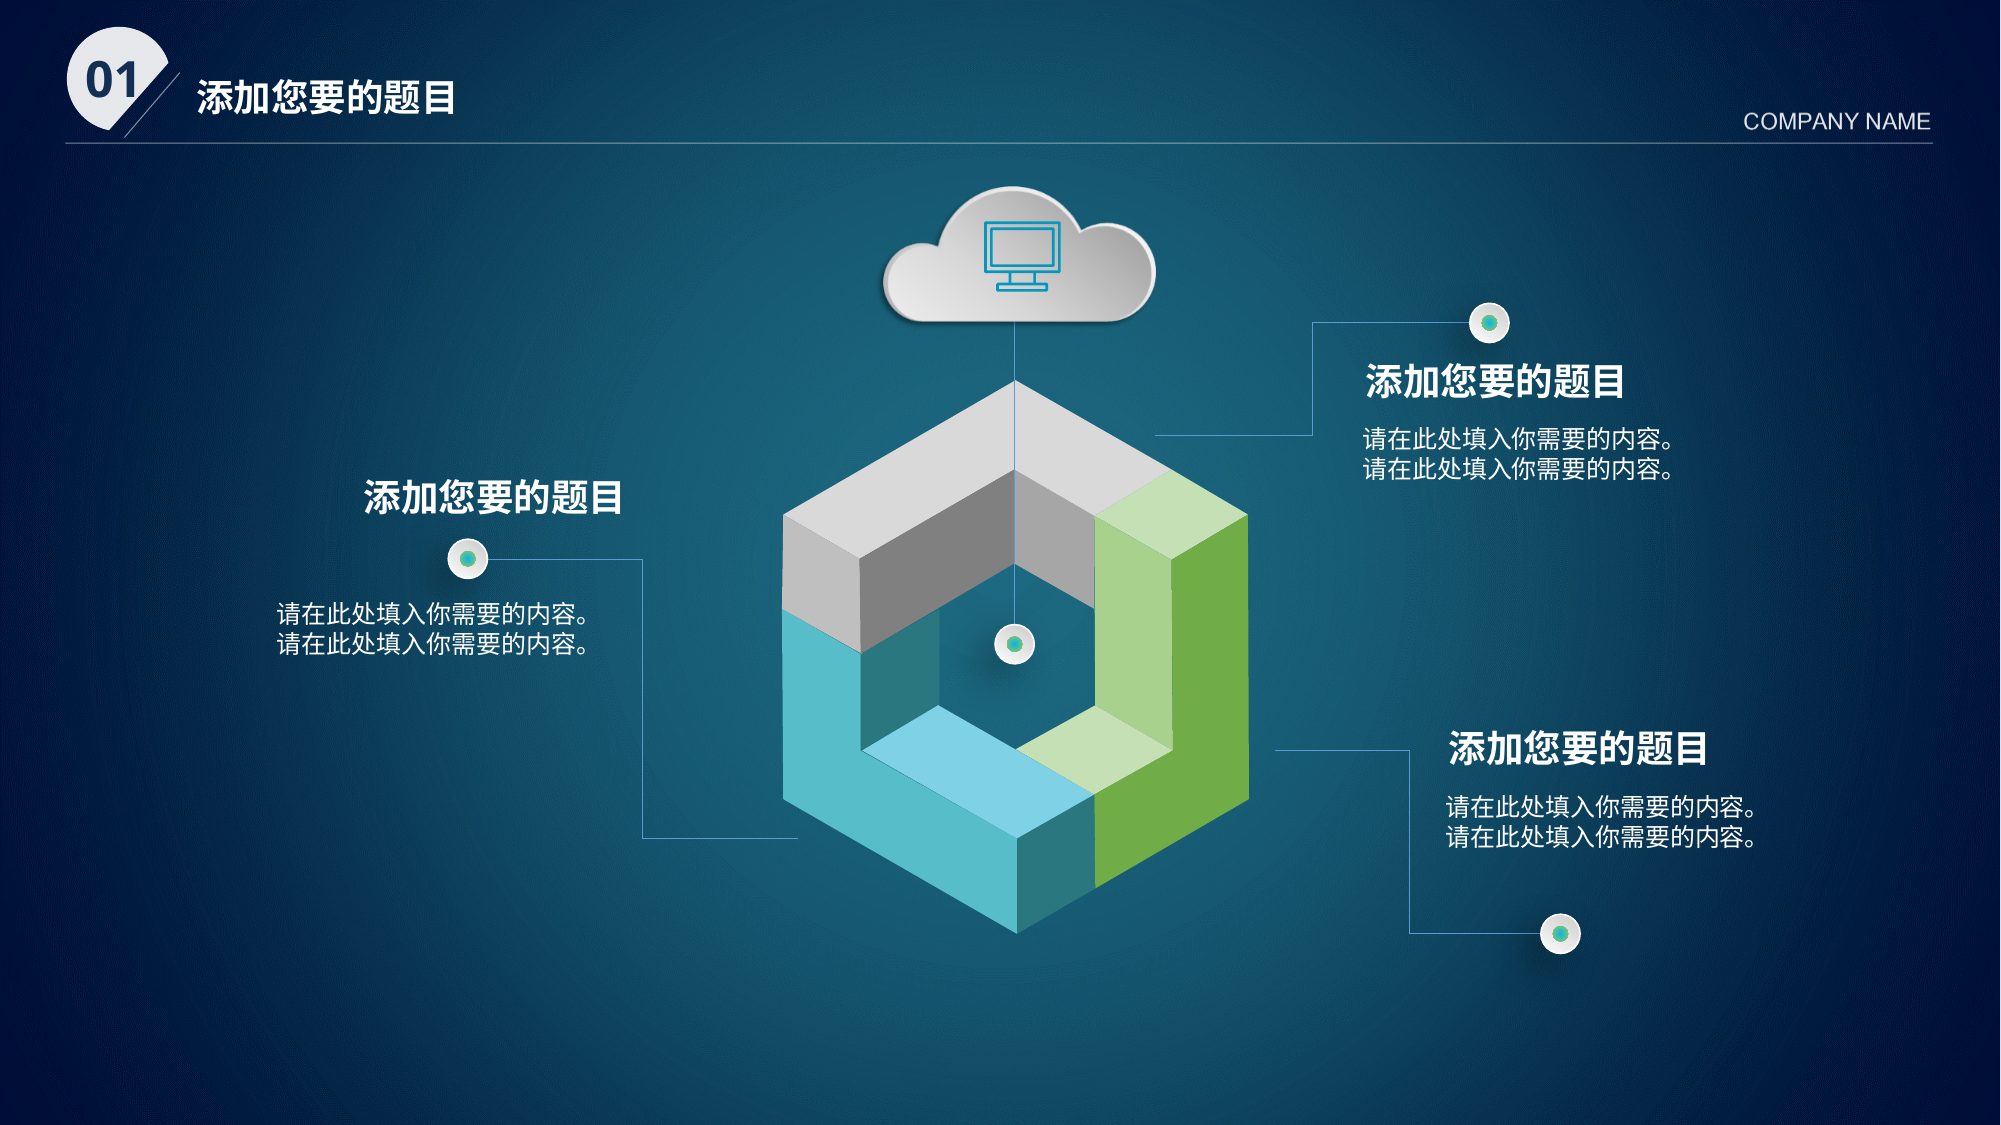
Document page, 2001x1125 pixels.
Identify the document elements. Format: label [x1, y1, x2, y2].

text_box [873, 183, 1159, 332]
text_box [1015, 380, 1172, 654]
text_box [781, 380, 1014, 654]
text_box [994, 624, 1035, 664]
text_box [1274, 750, 1581, 954]
text_box [260, 469, 643, 667]
text_box [1154, 303, 1510, 436]
picture [0, 0, 2001, 1125]
text_box [1015, 469, 1249, 889]
text_box [448, 539, 798, 839]
text_box [781, 654, 1096, 934]
text_box [1428, 721, 1788, 860]
text_box [1345, 353, 1704, 492]
